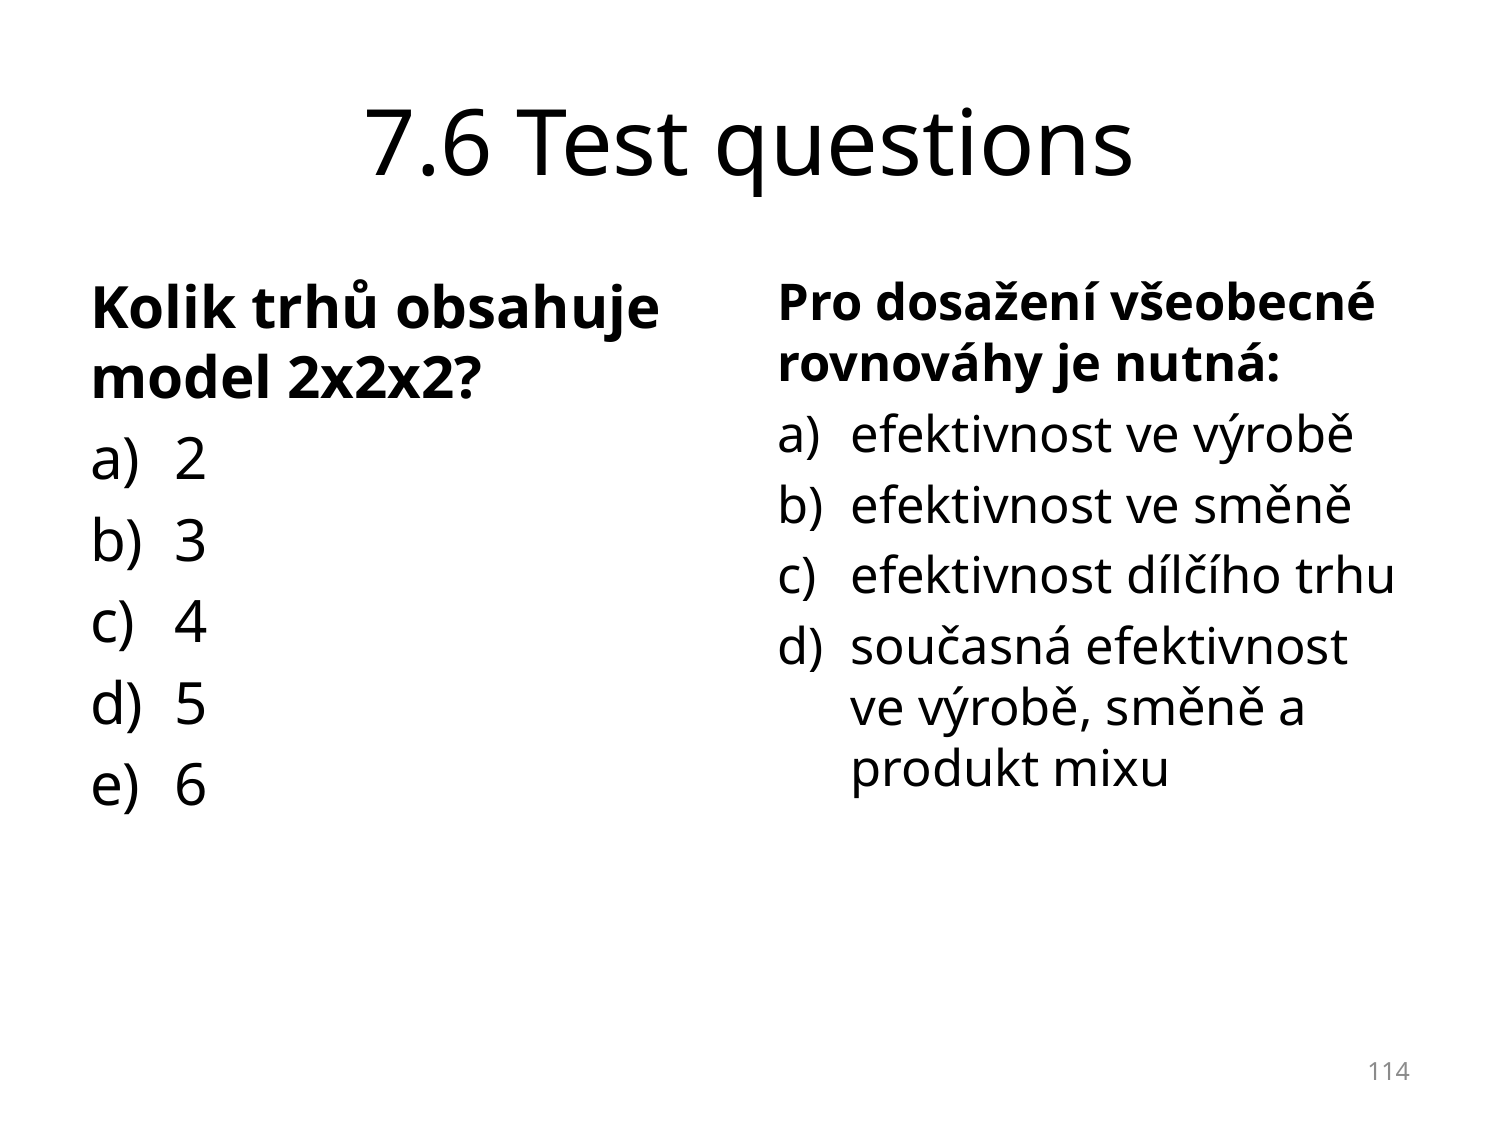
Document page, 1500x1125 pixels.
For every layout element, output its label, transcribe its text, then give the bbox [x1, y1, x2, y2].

title 7.6 Test questions [75, 45, 1425, 233]
list Pro dosažení všeobecné rovnováhy je nutná: efektivnost ve výrobě efektivnost ve směně efektivnost dílčího trhu současná efektivnost ve výrobě, směně a produkt mixu [762, 262, 1425, 1005]
slide_number 114 [1074, 1042, 1425, 1103]
list Kolik trhů obsahuje model 2x2x2? 2 3 4 5 6 [75, 262, 738, 1005]
